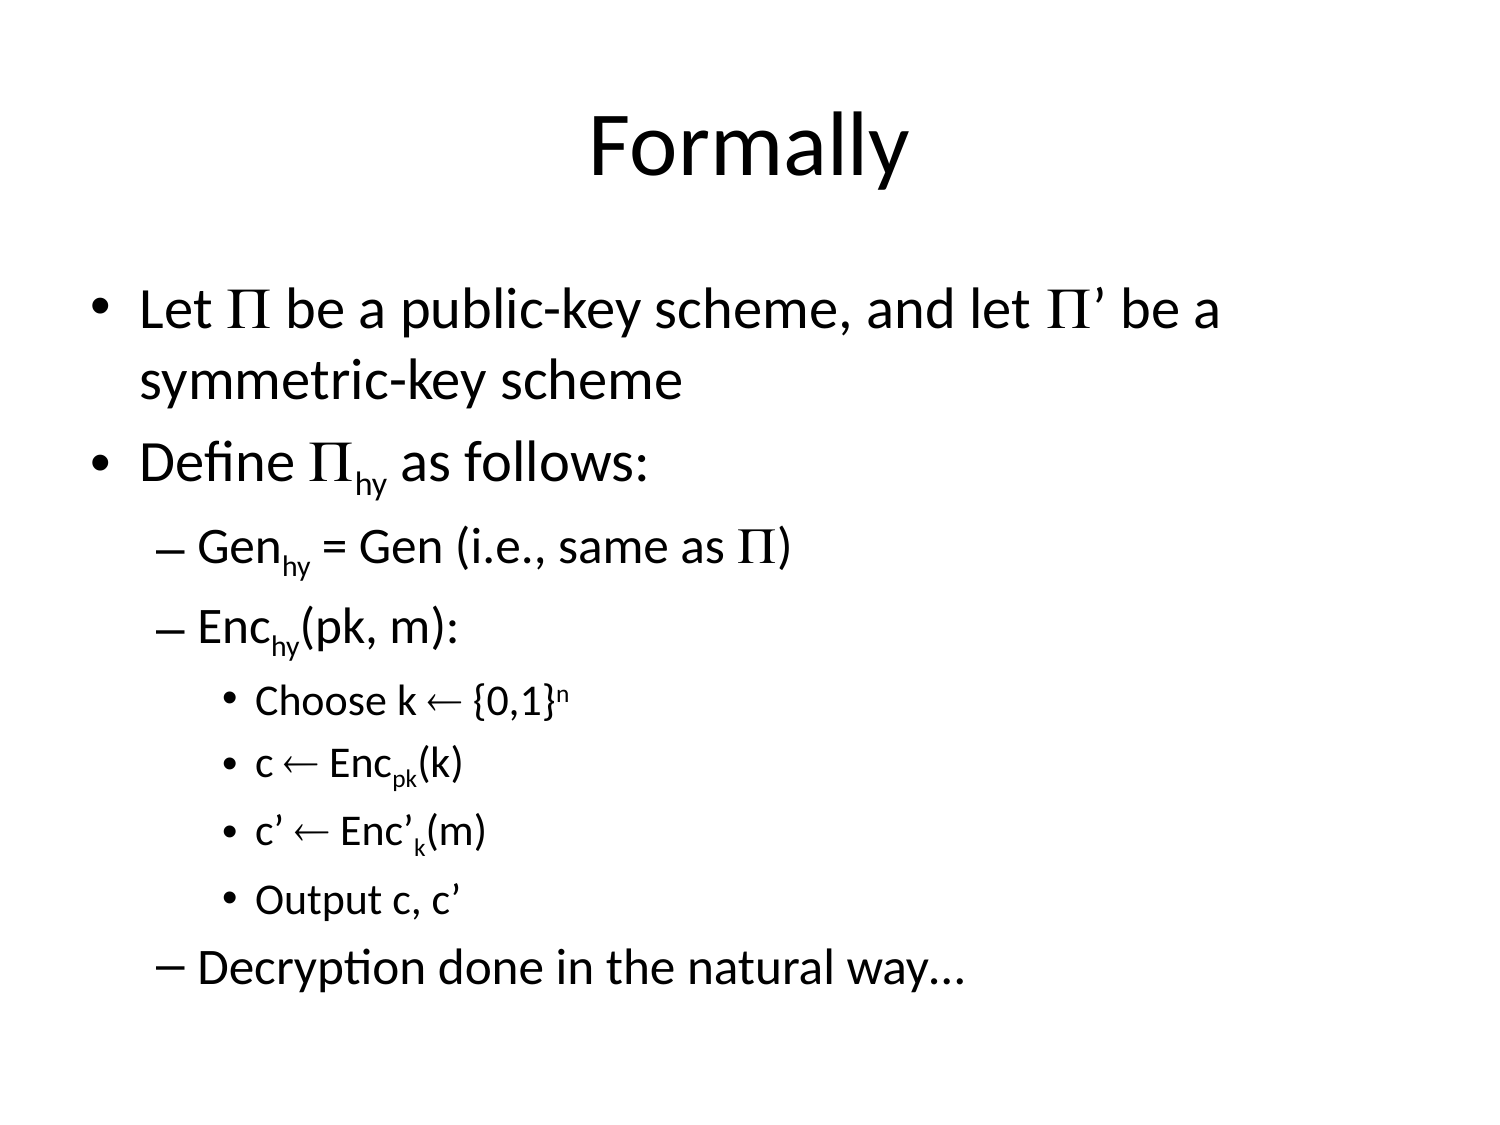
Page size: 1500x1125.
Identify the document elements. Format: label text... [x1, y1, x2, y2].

title Formally [75, 45, 1425, 233]
list Let  be a public-key scheme, and let ’ be a symmetric-key scheme Define hy as follows: Genhy = Gen (i.e., same as ) Enchy(pk, m): Choose k  {0,1}n c  Encpk(k) c’  Enc’k(m) Output c, c’ Decryption done in the natural way… [75, 262, 1425, 1005]
